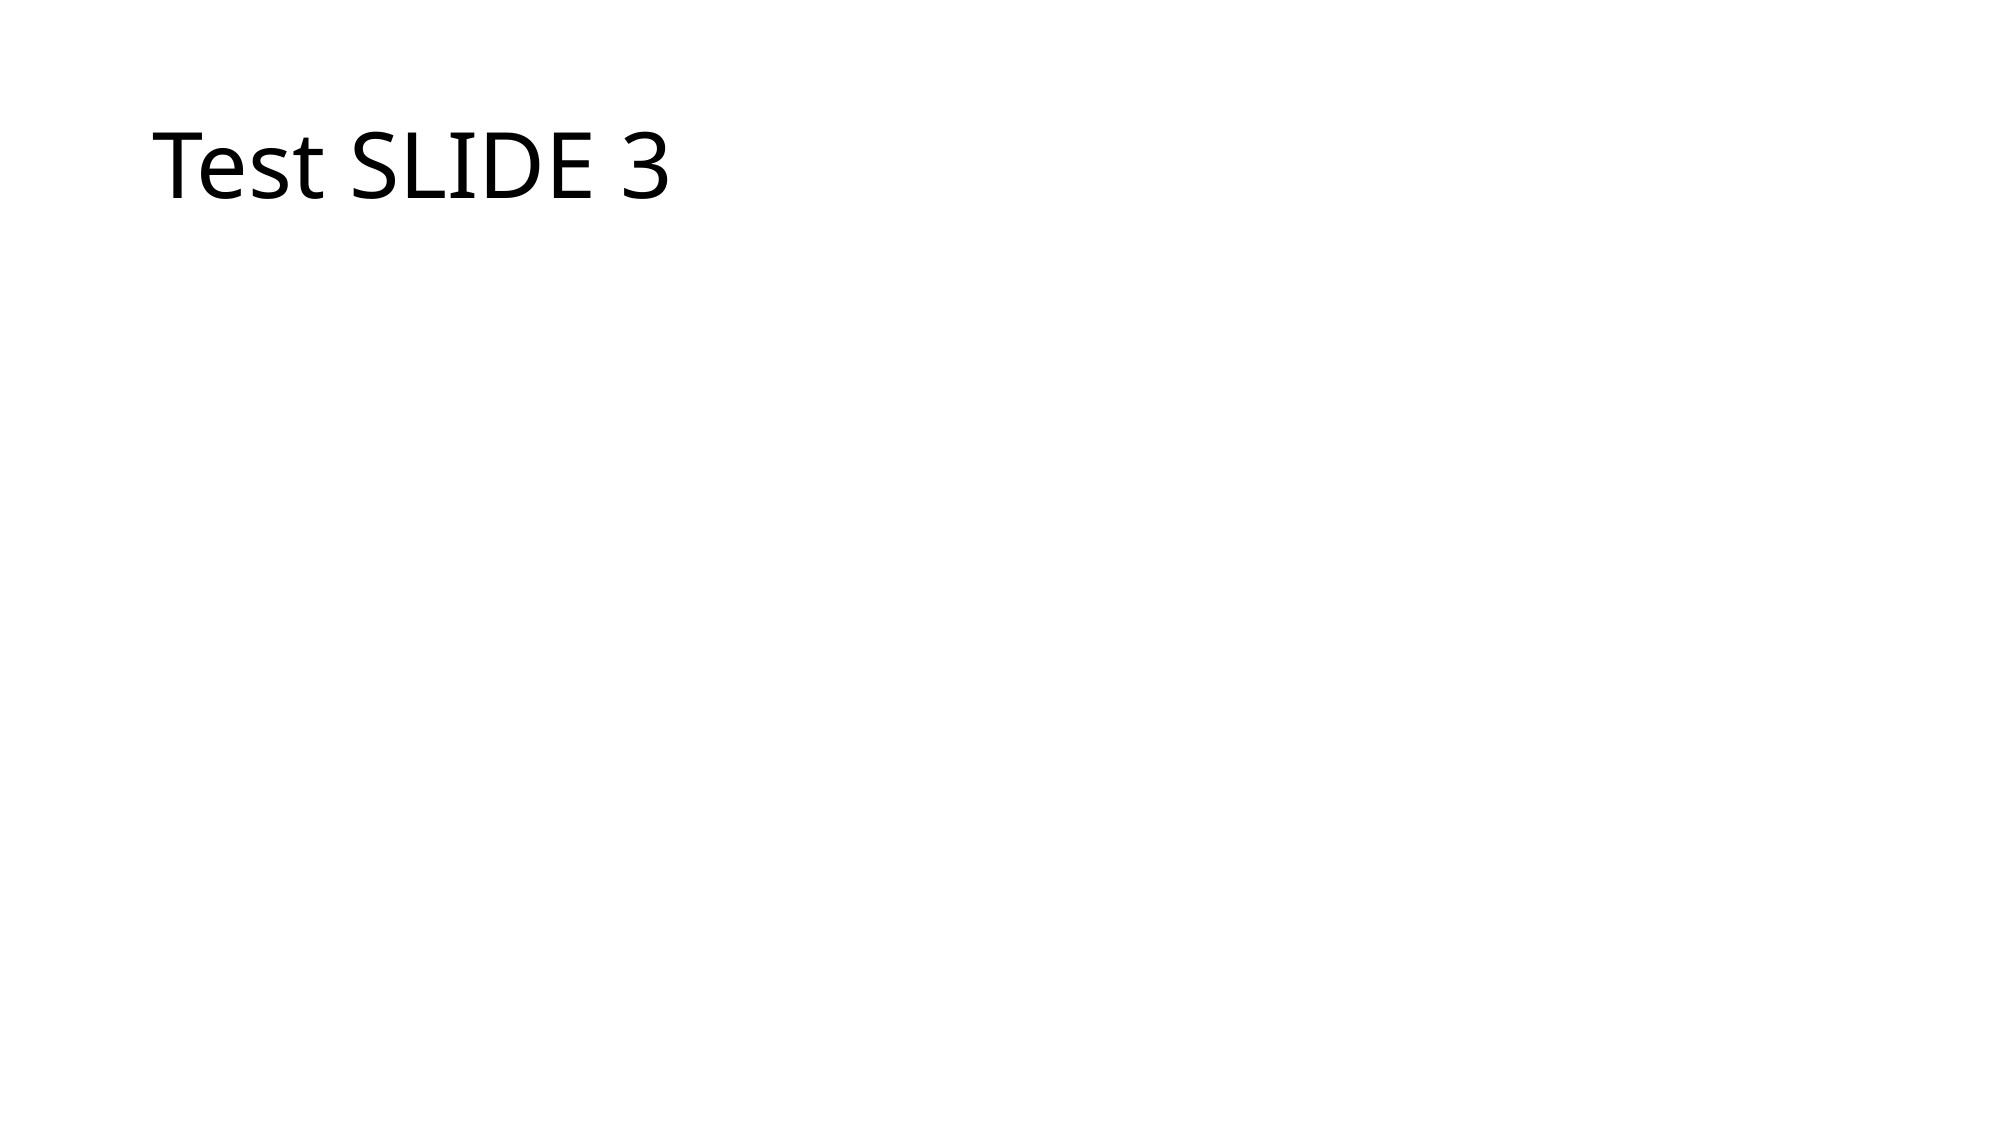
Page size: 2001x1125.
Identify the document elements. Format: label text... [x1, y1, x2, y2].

title Test SLIDE 3 [137, 59, 1863, 278]
